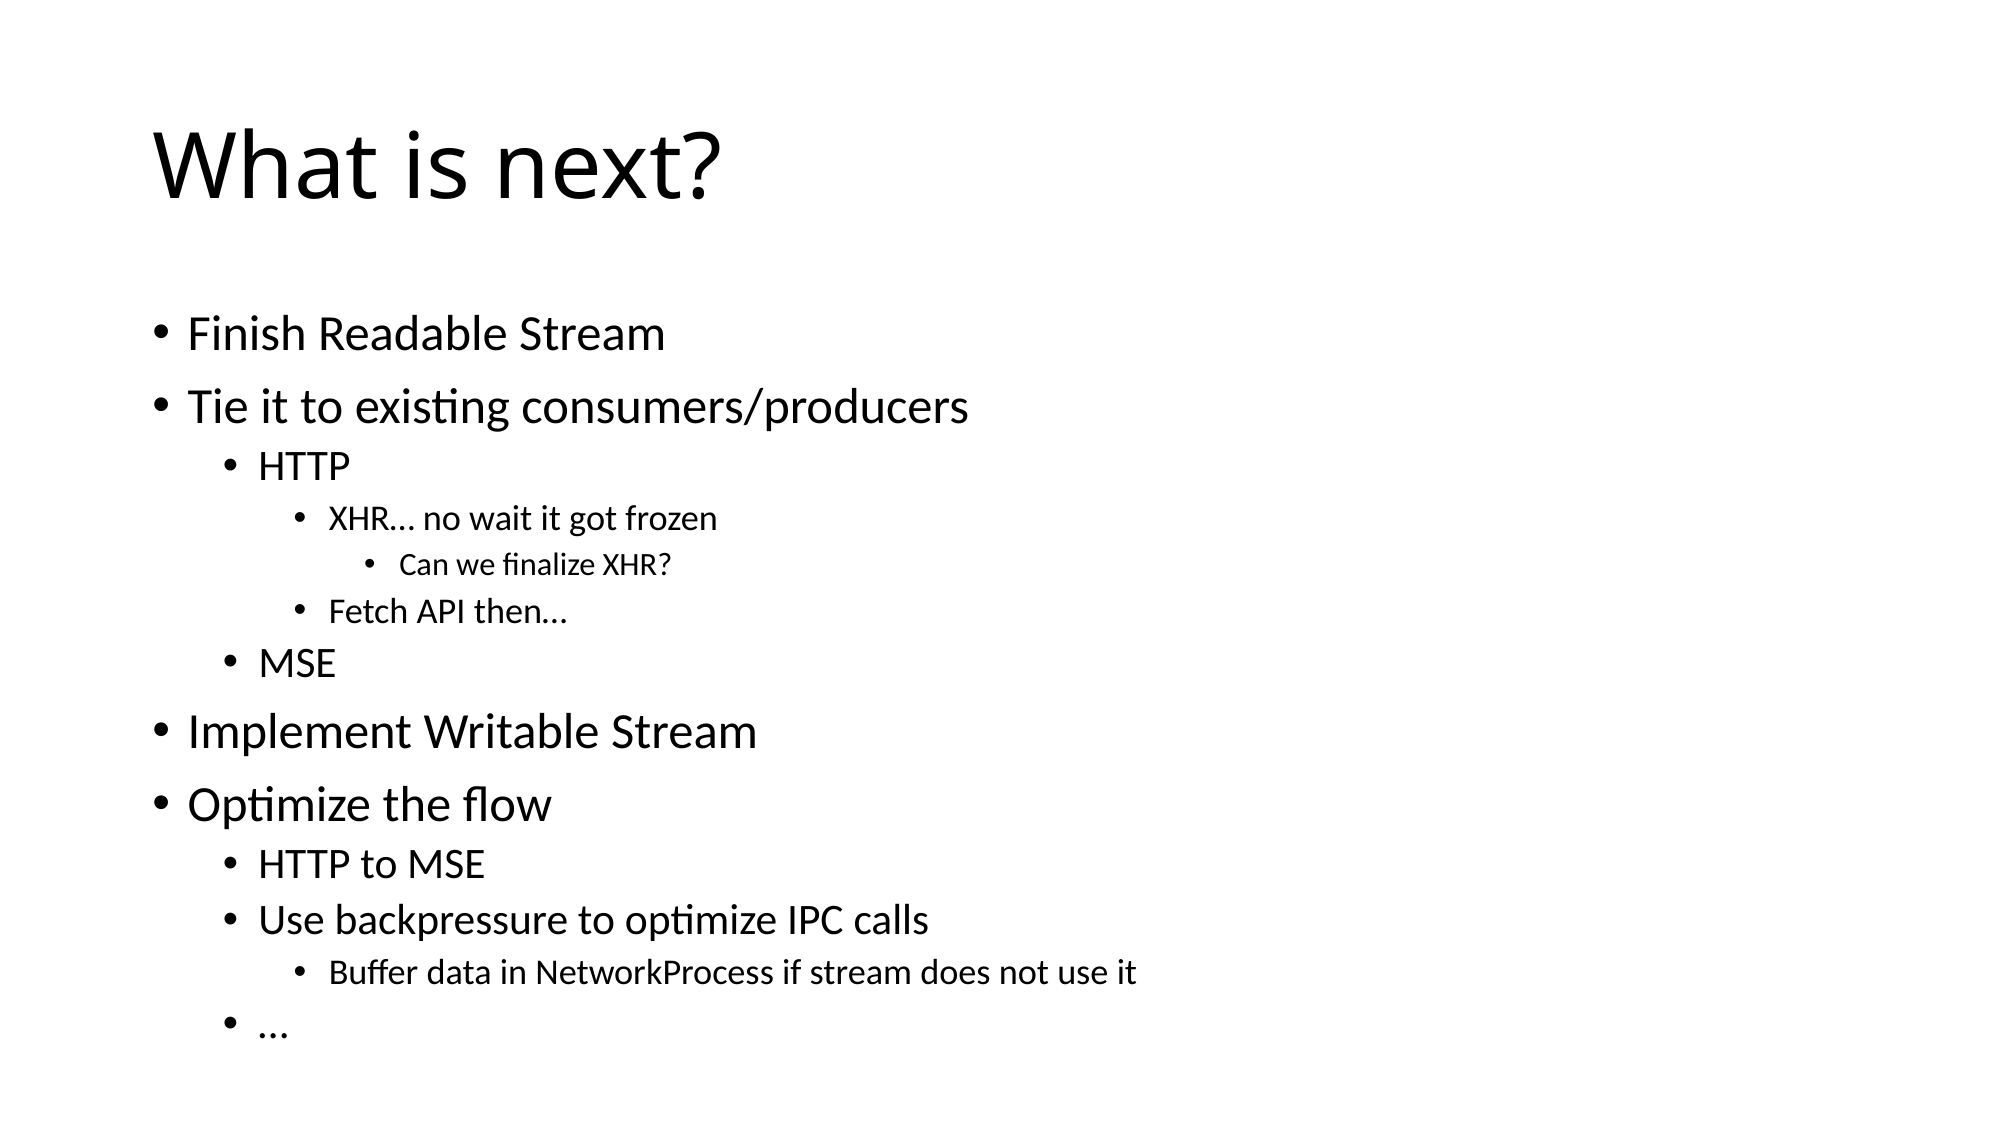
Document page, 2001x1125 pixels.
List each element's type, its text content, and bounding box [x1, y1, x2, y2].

list Finish Readable Stream Tie it to existing consumers/producers HTTP XHR… no wait it got frozen Can we finalize XHR? Fetch API then… MSE Implement Writable Stream Optimize the flow HTTP to MSE Use backpressure to optimize IPC calls Buffer data in NetworkProcess if stream does not use it … [137, 299, 1863, 1062]
title What is next? [137, 59, 1863, 278]
